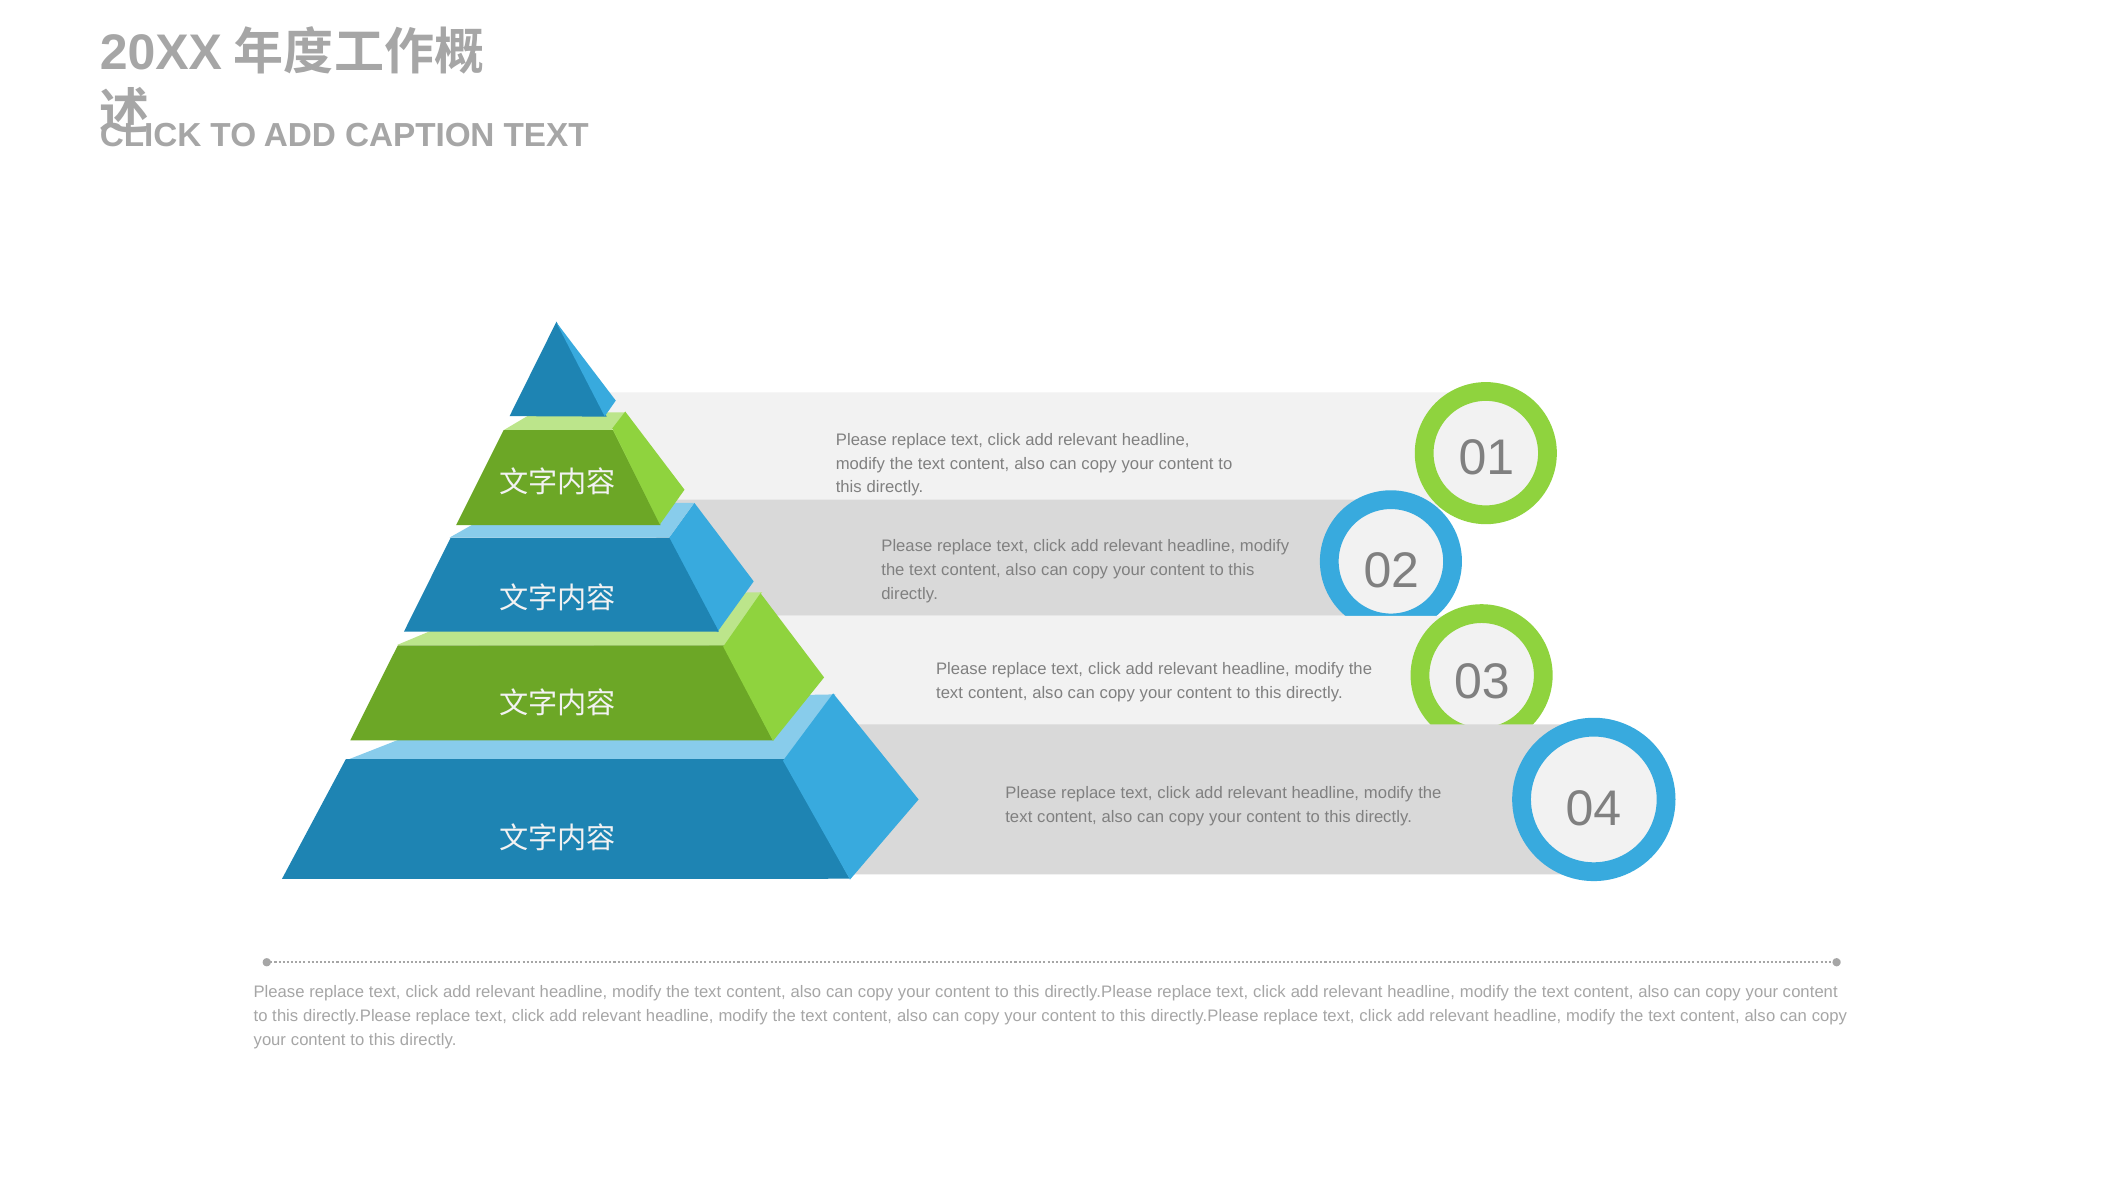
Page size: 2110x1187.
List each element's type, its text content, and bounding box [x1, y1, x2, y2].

text_box 20XX年度工作概述 [99, 19, 534, 113]
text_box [281, 321, 919, 880]
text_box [919, 724, 1667, 875]
text_box CLICK TO ADD CAPTION TEXT [99, 113, 629, 154]
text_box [919, 391, 1548, 515]
text_box Please replace text, click add relevant headline, modify the text content, also can copy your content to this directly.Please replace text, click add relevant headline, modify the text content, also can copy your content to this directly.Please replace text, click add relevant headline, modify the text content, also can copy your content to this directly.Please replace text, click add relevant headline, modify the text content, also can copy your content to this directly. [253, 977, 1858, 1049]
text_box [919, 613, 1544, 724]
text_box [919, 499, 1453, 613]
